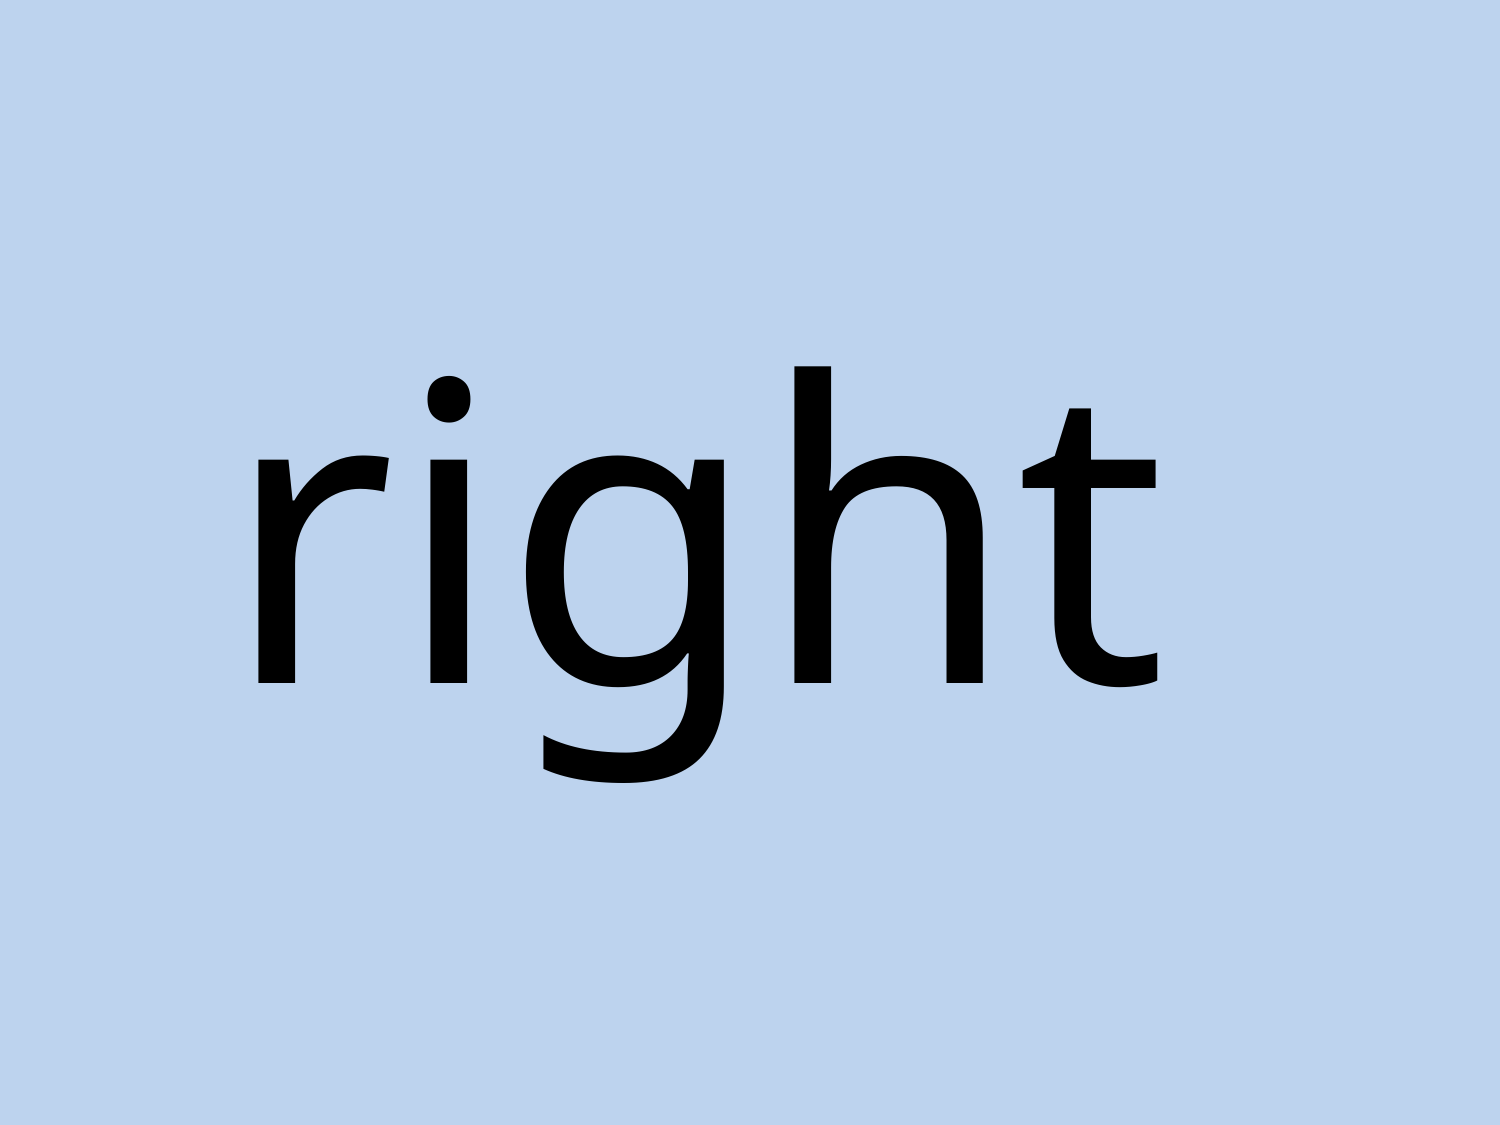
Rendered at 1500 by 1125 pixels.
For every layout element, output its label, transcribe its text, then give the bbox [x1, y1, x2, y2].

text_box right [41, 259, 1459, 775]
